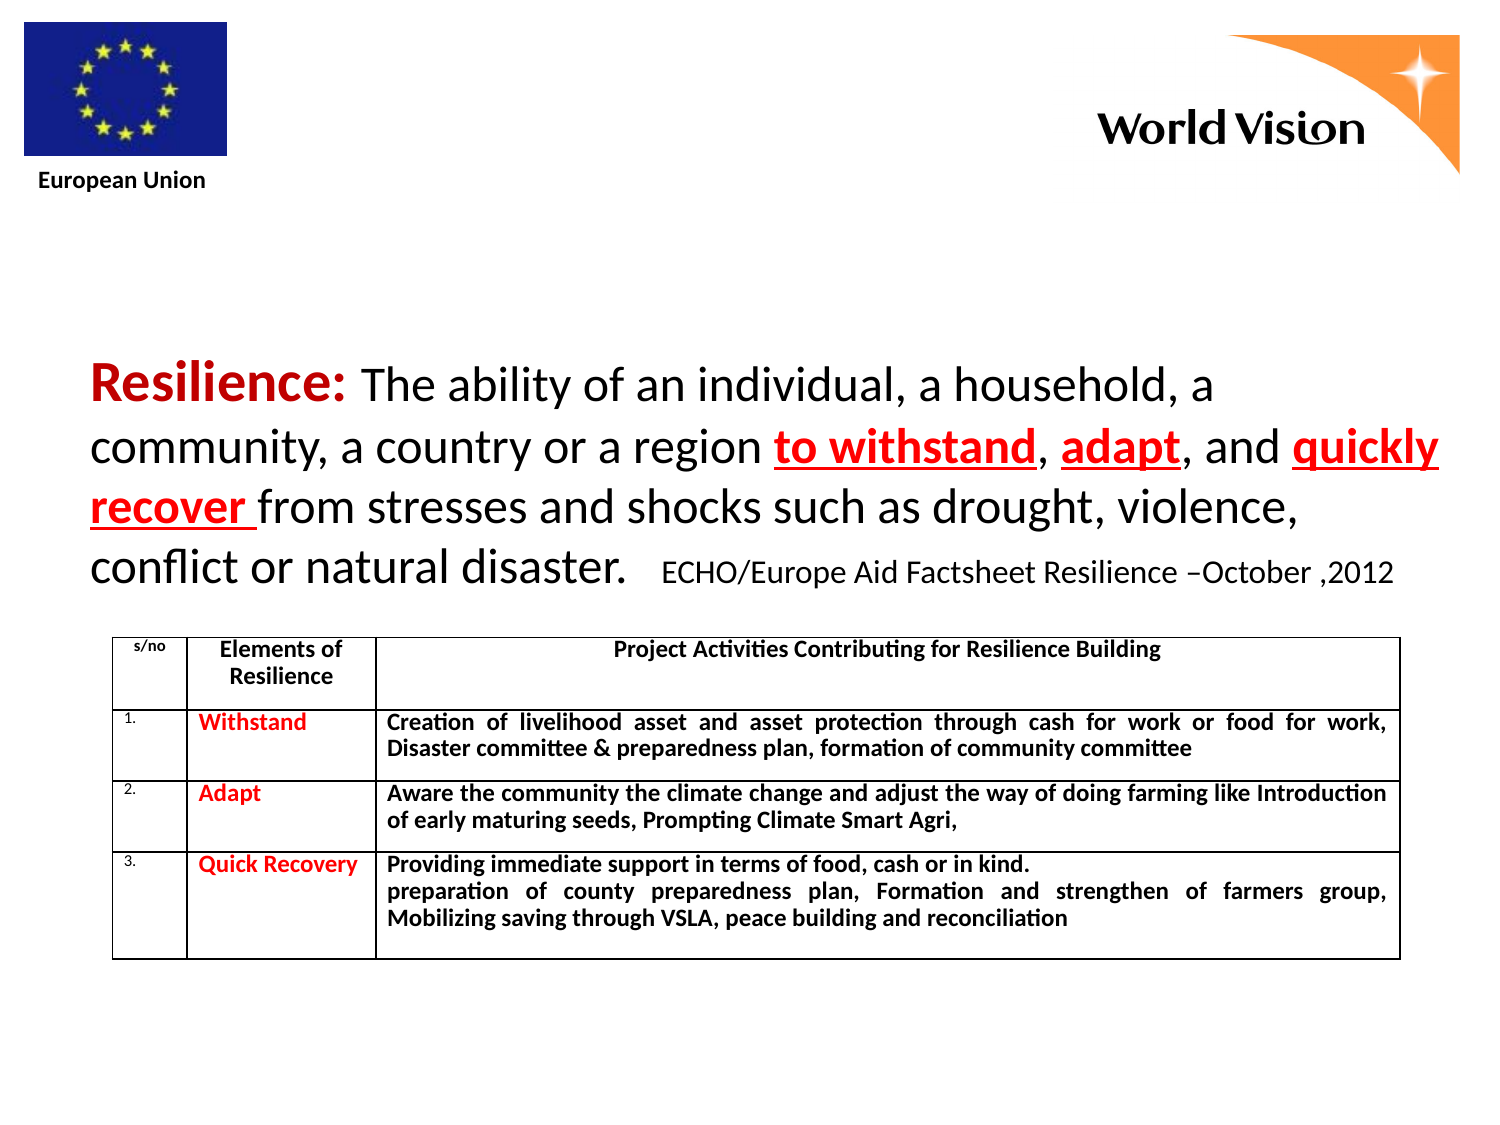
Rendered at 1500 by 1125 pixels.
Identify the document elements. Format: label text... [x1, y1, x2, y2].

table_header Elements of Resilience [188, 638, 375, 709]
table_cell Creation of livelihood asset and asset protection through cash for work or food for work, Disaster committee & preparedness plan, formation of community committee [377, 711, 1399, 780]
table_header s/no [113, 638, 186, 709]
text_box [1053, 34, 1460, 203]
picture [24, 22, 227, 157]
table_cell Quick Recovery [188, 853, 375, 958]
table_cell Adapt [188, 782, 375, 851]
text_box European Union [23, 163, 225, 201]
title Resilience: The ability of an individual, a household, a community, a country or a region to withstand, adapt, and quickly recover from stresses and shocks such as drought, violence, conflict or natural disaster. ECHO/Europe Aid Factsheet Resilience –October ,2012 [75, 289, 1460, 1088]
table_cell 3. [113, 853, 186, 958]
table_cell Aware the community the climate change and adjust the way of doing farming like Introduction of early maturing seeds, Prompting Climate Smart Agri, [377, 782, 1399, 851]
table_cell Providing immediate support in terms of food, cash or in kind. preparation of county preparedness plan, Formation and strengthen of farmers group, Mobilizing saving through VSLA, peace building and reconciliation [377, 853, 1399, 958]
table_cell 1. [113, 711, 186, 780]
table_cell 2. [113, 782, 186, 851]
table_cell Withstand [188, 711, 375, 780]
table_header Project Activities Contributing for Resilience Building [377, 638, 1399, 709]
